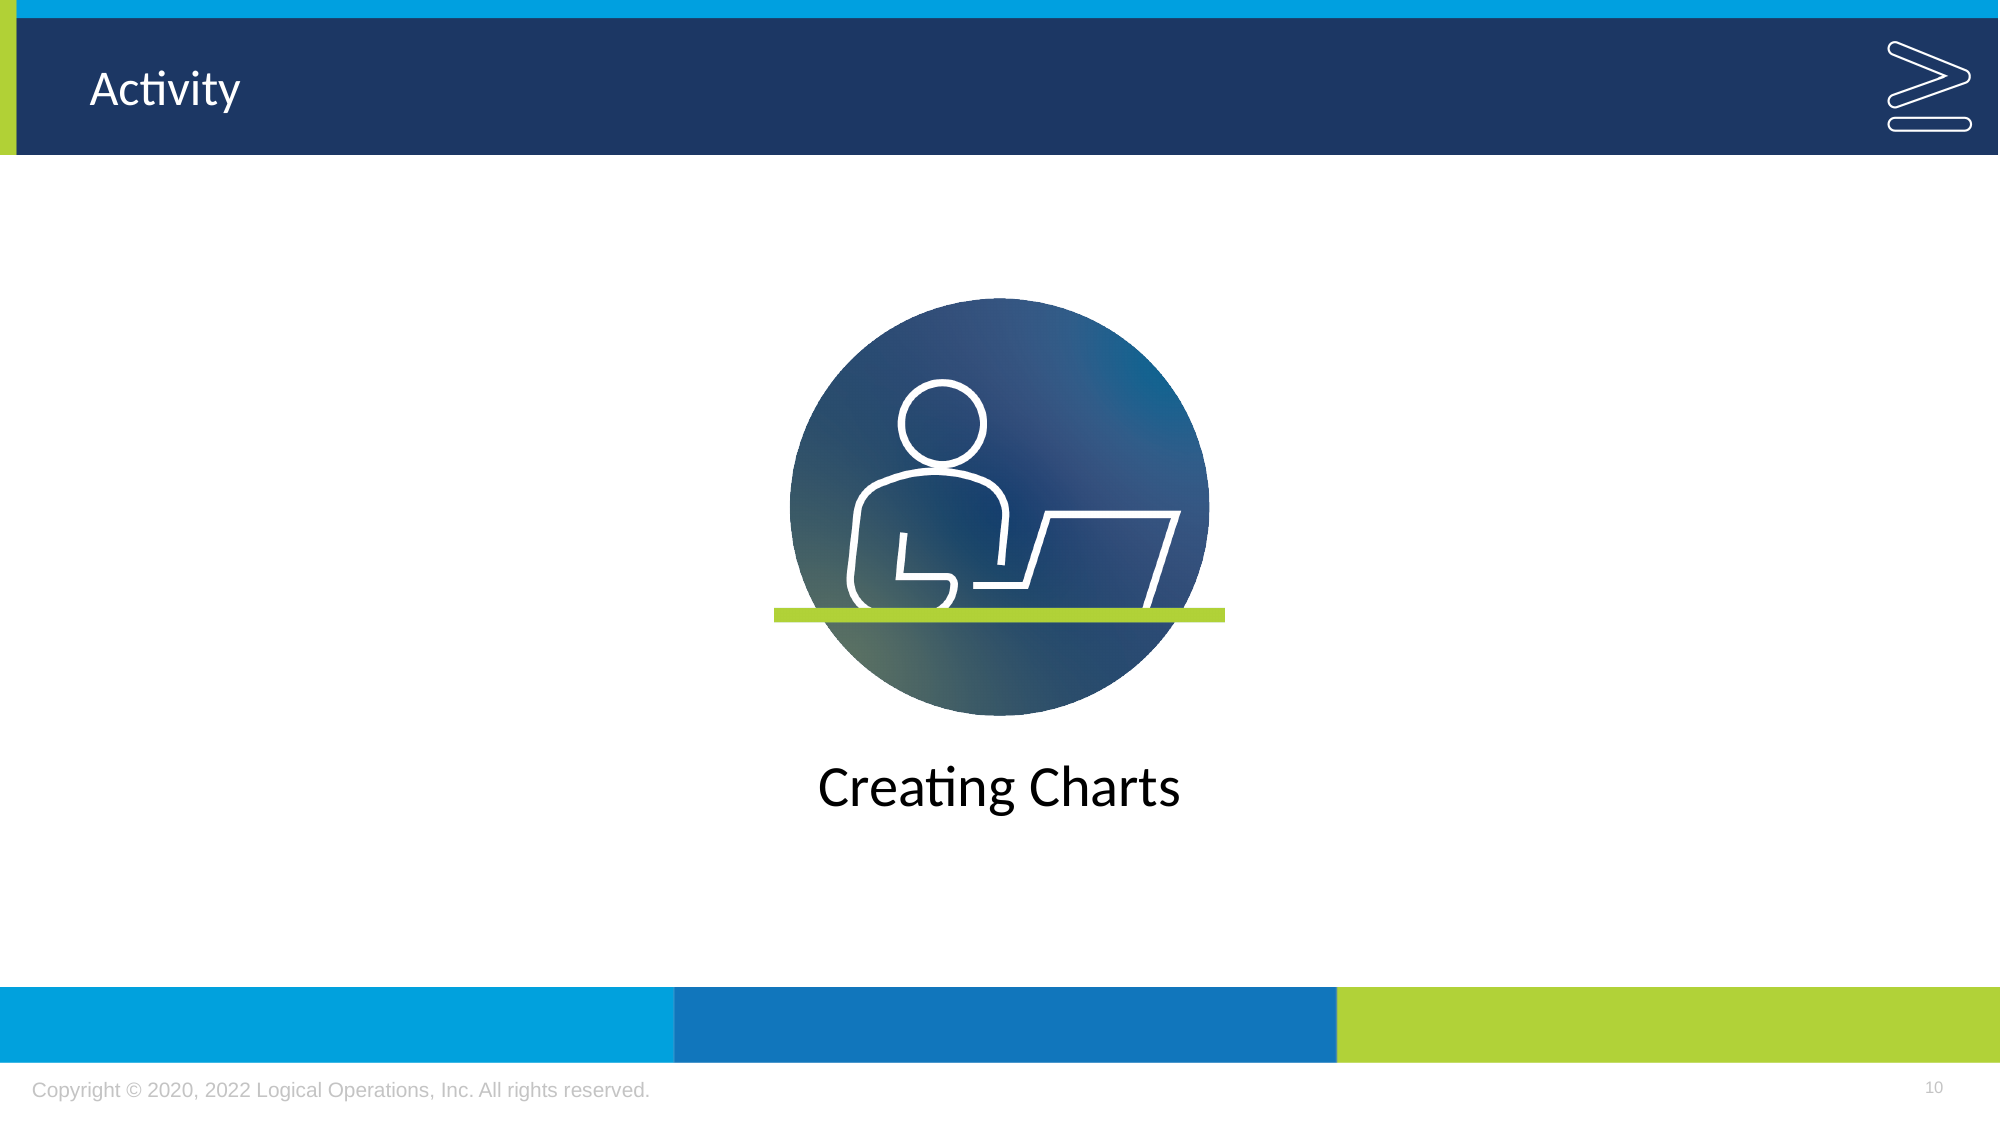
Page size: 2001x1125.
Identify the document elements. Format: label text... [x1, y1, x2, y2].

picture [674, 987, 2000, 1063]
slide_number 10 [1491, 1057, 1959, 1118]
picture [774, 298, 1225, 716]
list Creating Charts [125, 740, 1875, 841]
picture [0, 0, 1998, 155]
